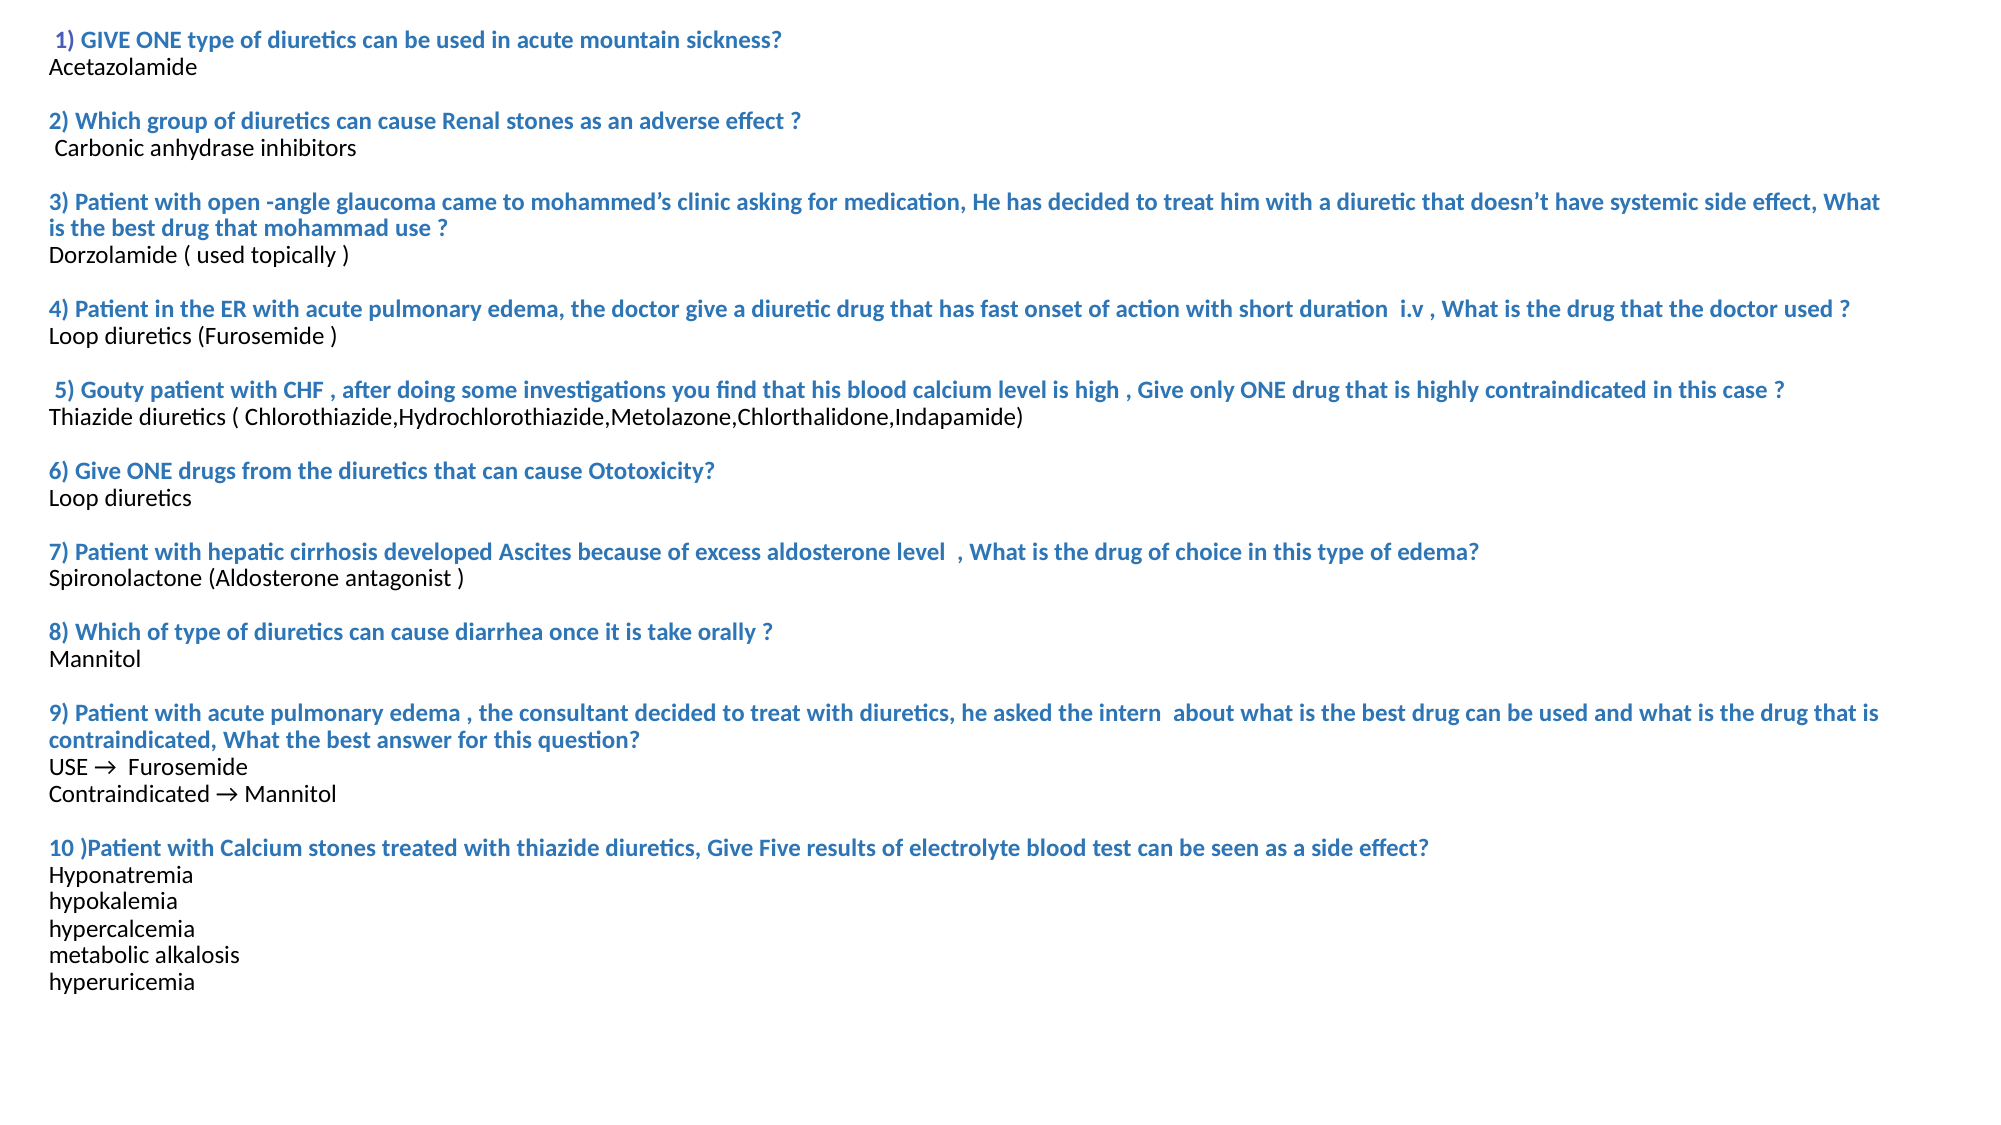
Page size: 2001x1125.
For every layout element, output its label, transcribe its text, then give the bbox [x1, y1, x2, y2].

text_box 1) GIVE ONE type of diuretics can be used in acute mountain sickness? Acetazolamide 2) Which group of diuretics can cause Renal stones as an adverse effect ? Carbonic anhydrase inhibitors 3) Patient with open -angle glaucoma came to mohammed’s clinic asking for medication, He has decided to treat him with a diuretic that doesn’t have systemic side effect, What is the best drug that mohammad use ? Dorzolamide ( used topically ) 4) Patient in the ER with acute pulmonary edema, the doctor give a diuretic drug that has fast onset of action with short duration i.v , What is the drug that the doctor used ? Loop diuretics (Furosemide ) 5) Gouty patient with CHF , after doing some investigations you find that his blood calcium level is high , Give only ONE drug that is highly contraindicated in this case ? Thiazide diuretics ( Chlorothiazide,Hydrochlorothiazide,Metolazone,Chlorthalidone,Indapamide) 6) Give ONE drugs from the diuretics that can cause Ototoxicity? Loop diuretics 7) Patient with hepatic cirrhosis developed Ascites because of excess aldosterone level , What is the drug of choice in this type of edema? Spironolactone (Aldosterone antagonist ) 8) Which of type of diuretics can cause diarrhea once it is take orally ? Mannitol 9) Patient with acute pulmonary edema , the consultant decided to treat with diuretics, he asked the intern about what is the best drug can be used and what is the drug that is contraindicated, What the best answer for this question? USE → Furosemide Contraindicated → Mannitol 10 )Patient with Calcium stones treated with thiazide diuretics, Give Five results of electrolyte blood test can be seen as a side effect? Hyponatremia hypokalemia hypercalcemia metabolic alkalosis hyperuricemia [48, 26, 1888, 997]
